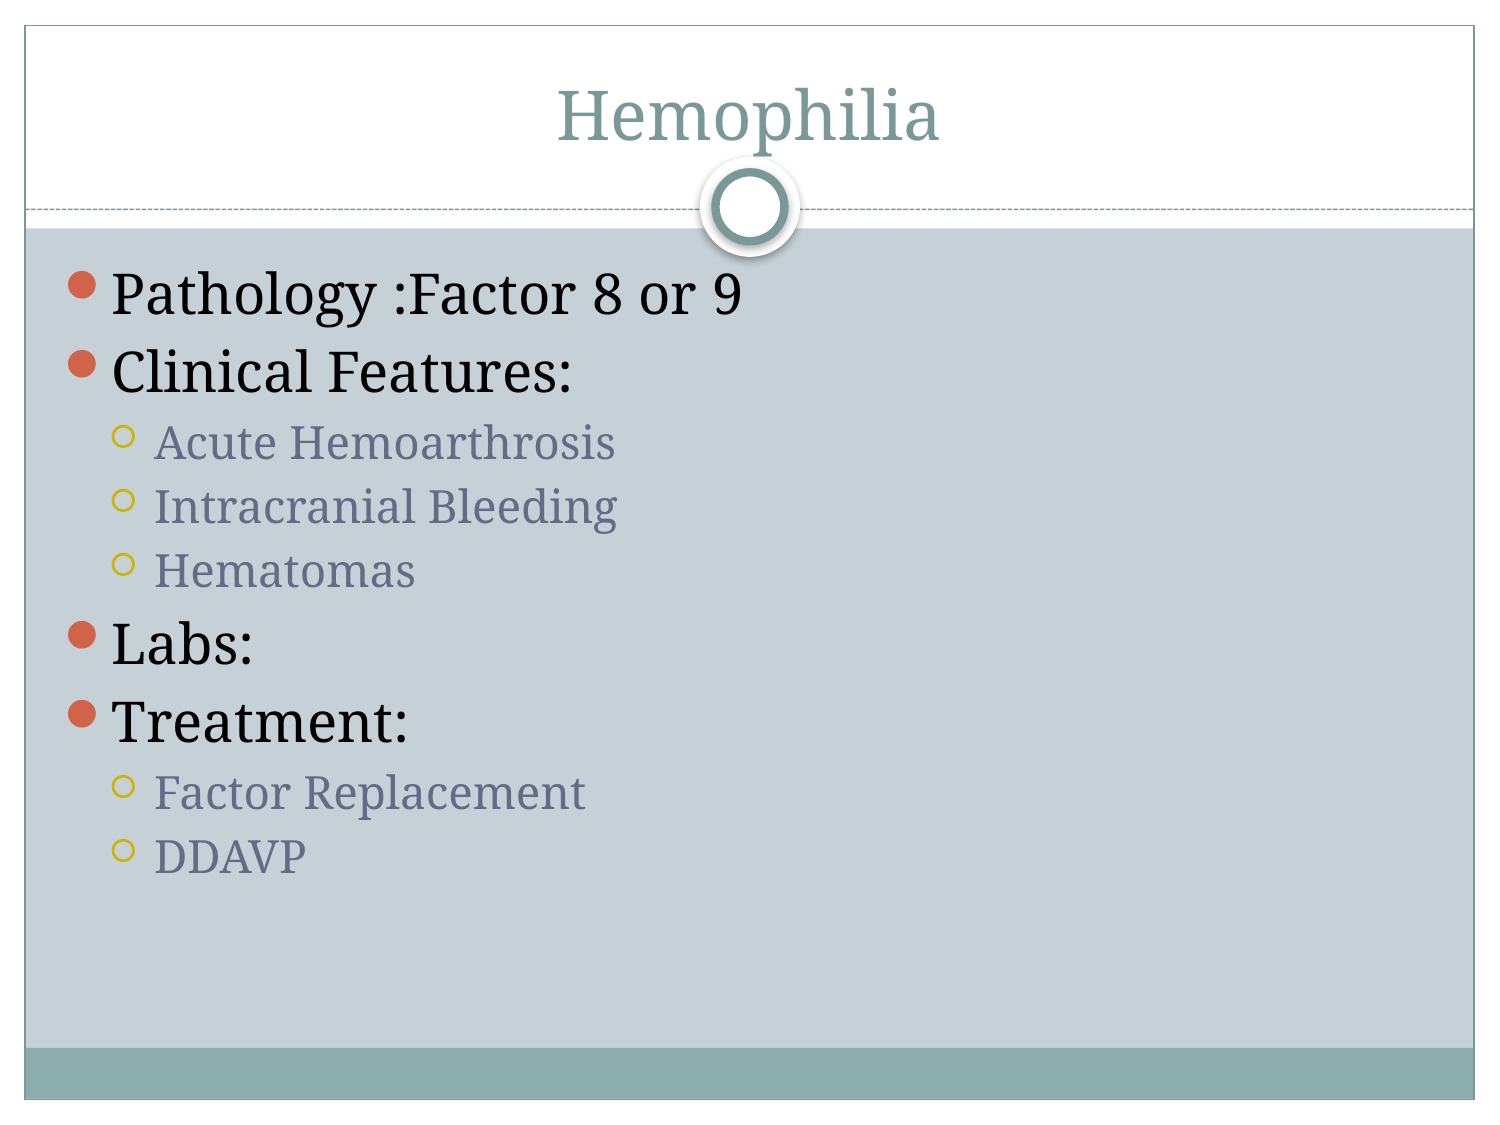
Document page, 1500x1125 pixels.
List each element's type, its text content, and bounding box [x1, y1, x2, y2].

list Pathology :Factor 8 or 9 Clinical Features: Acute Hemoarthrosis Intracranial Bleeding Hematomas Labs: Treatment: Factor Replacement DDAVP [49, 250, 1445, 1001]
title Hemophilia [49, 37, 1450, 162]
